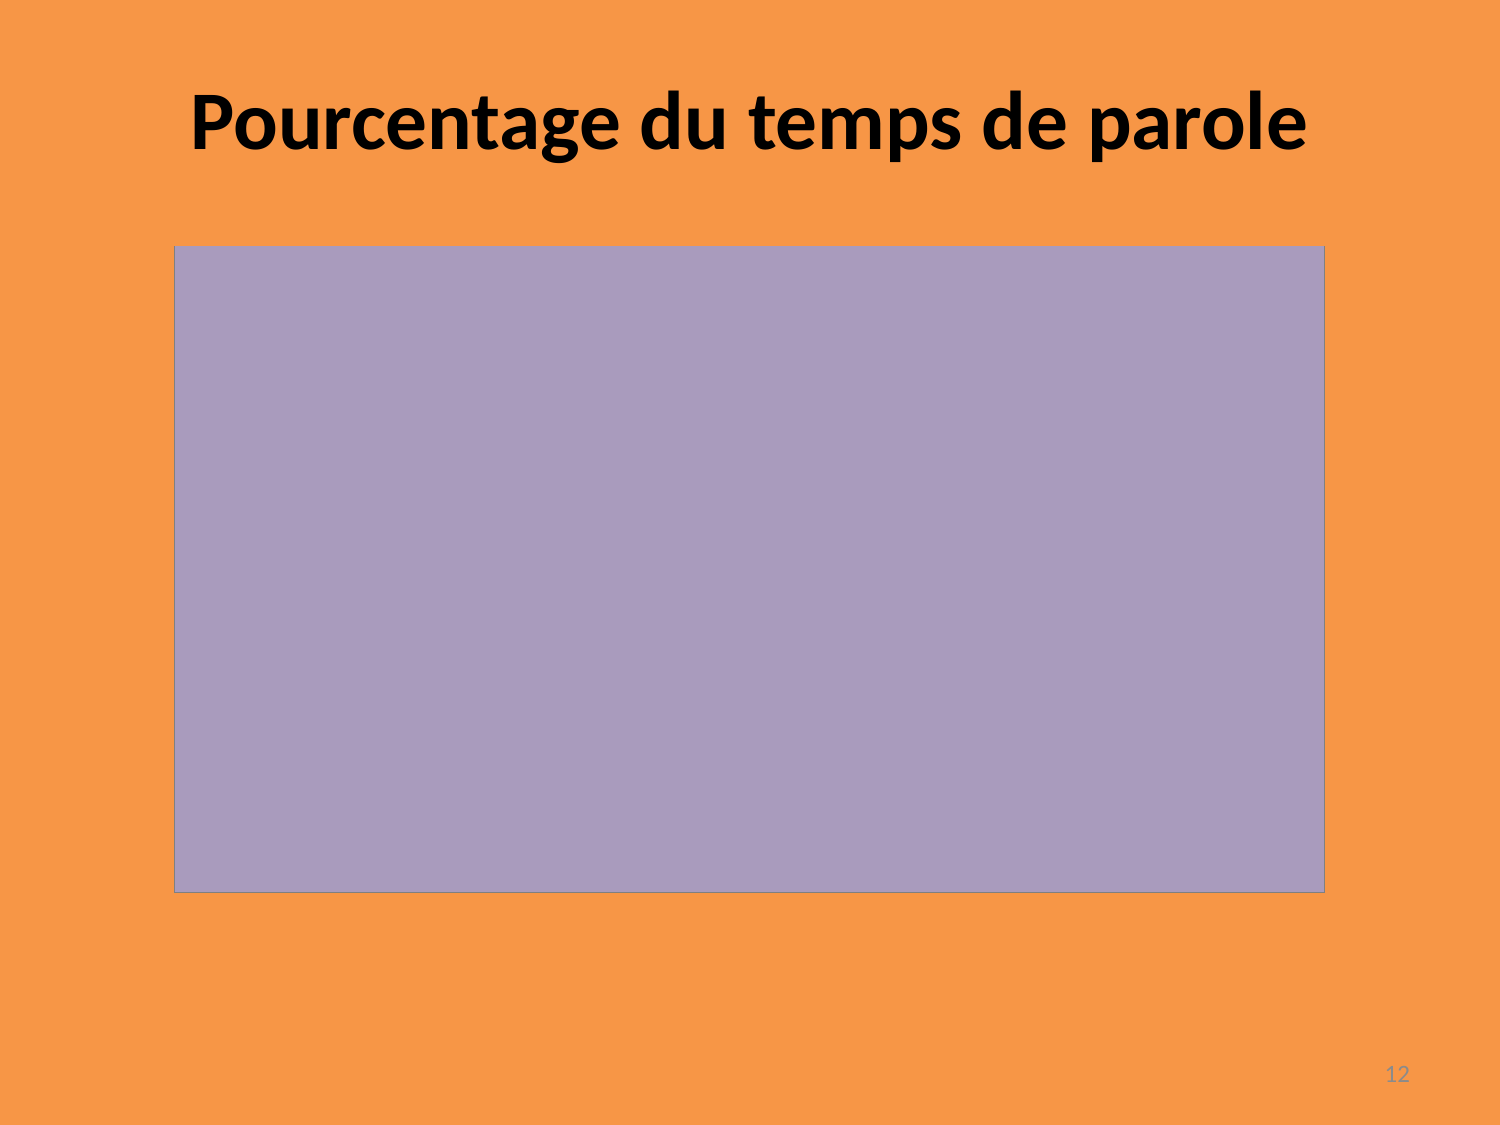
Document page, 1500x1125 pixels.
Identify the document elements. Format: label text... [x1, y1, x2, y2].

title Pourcentage du temps de parole [75, 45, 1425, 188]
slide_number 12 [1074, 1042, 1425, 1103]
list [163, 245, 1337, 903]
